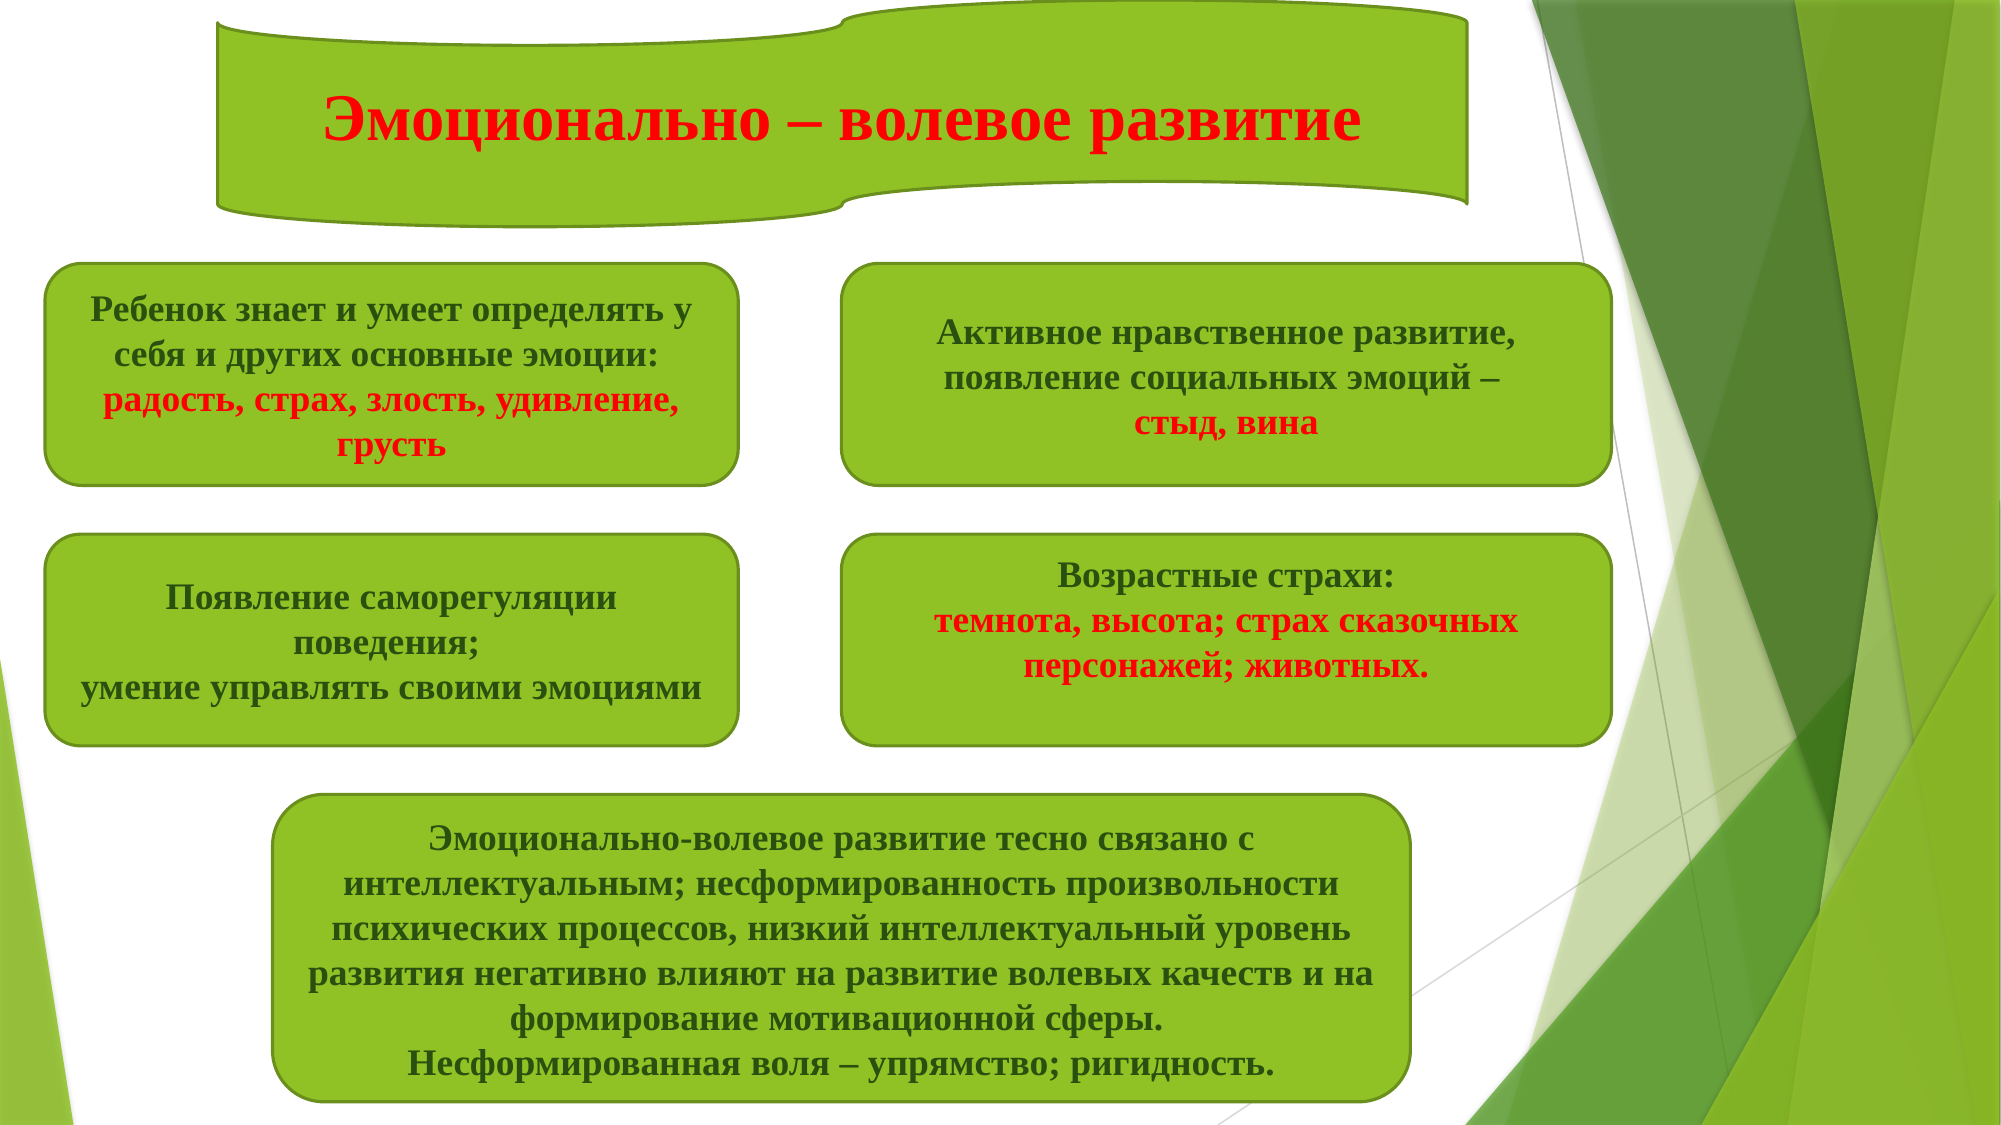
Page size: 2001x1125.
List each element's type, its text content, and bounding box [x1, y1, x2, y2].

text_box Появление саморегуляции поведения; умение управлять своими эмоциями [43, 532, 740, 748]
text_box Ребенок знает и умеет определять у себя и других основные эмоции: радость, страх, злость, удивление, грусть [43, 261, 740, 488]
text_box Активное нравственное развитие, появление социальных эмоций – стыд, вина [839, 261, 1614, 488]
text_box Эмоционально-волевое развитие тесно связано с интеллектуальным; несформированность произвольности психических процессов, низкий интеллектуальный уровень развития негативно влияют на развитие волевых качеств и на формирование мотивационной сферы. Несформированная воля – упрямство; ригидность. [270, 792, 1412, 1104]
text_box Возрастные страхи: темнота, высота; страх сказочных персонажей; животных. [839, 532, 1614, 748]
text_box Эмоционально – волевое развитие [216, 0, 1469, 229]
